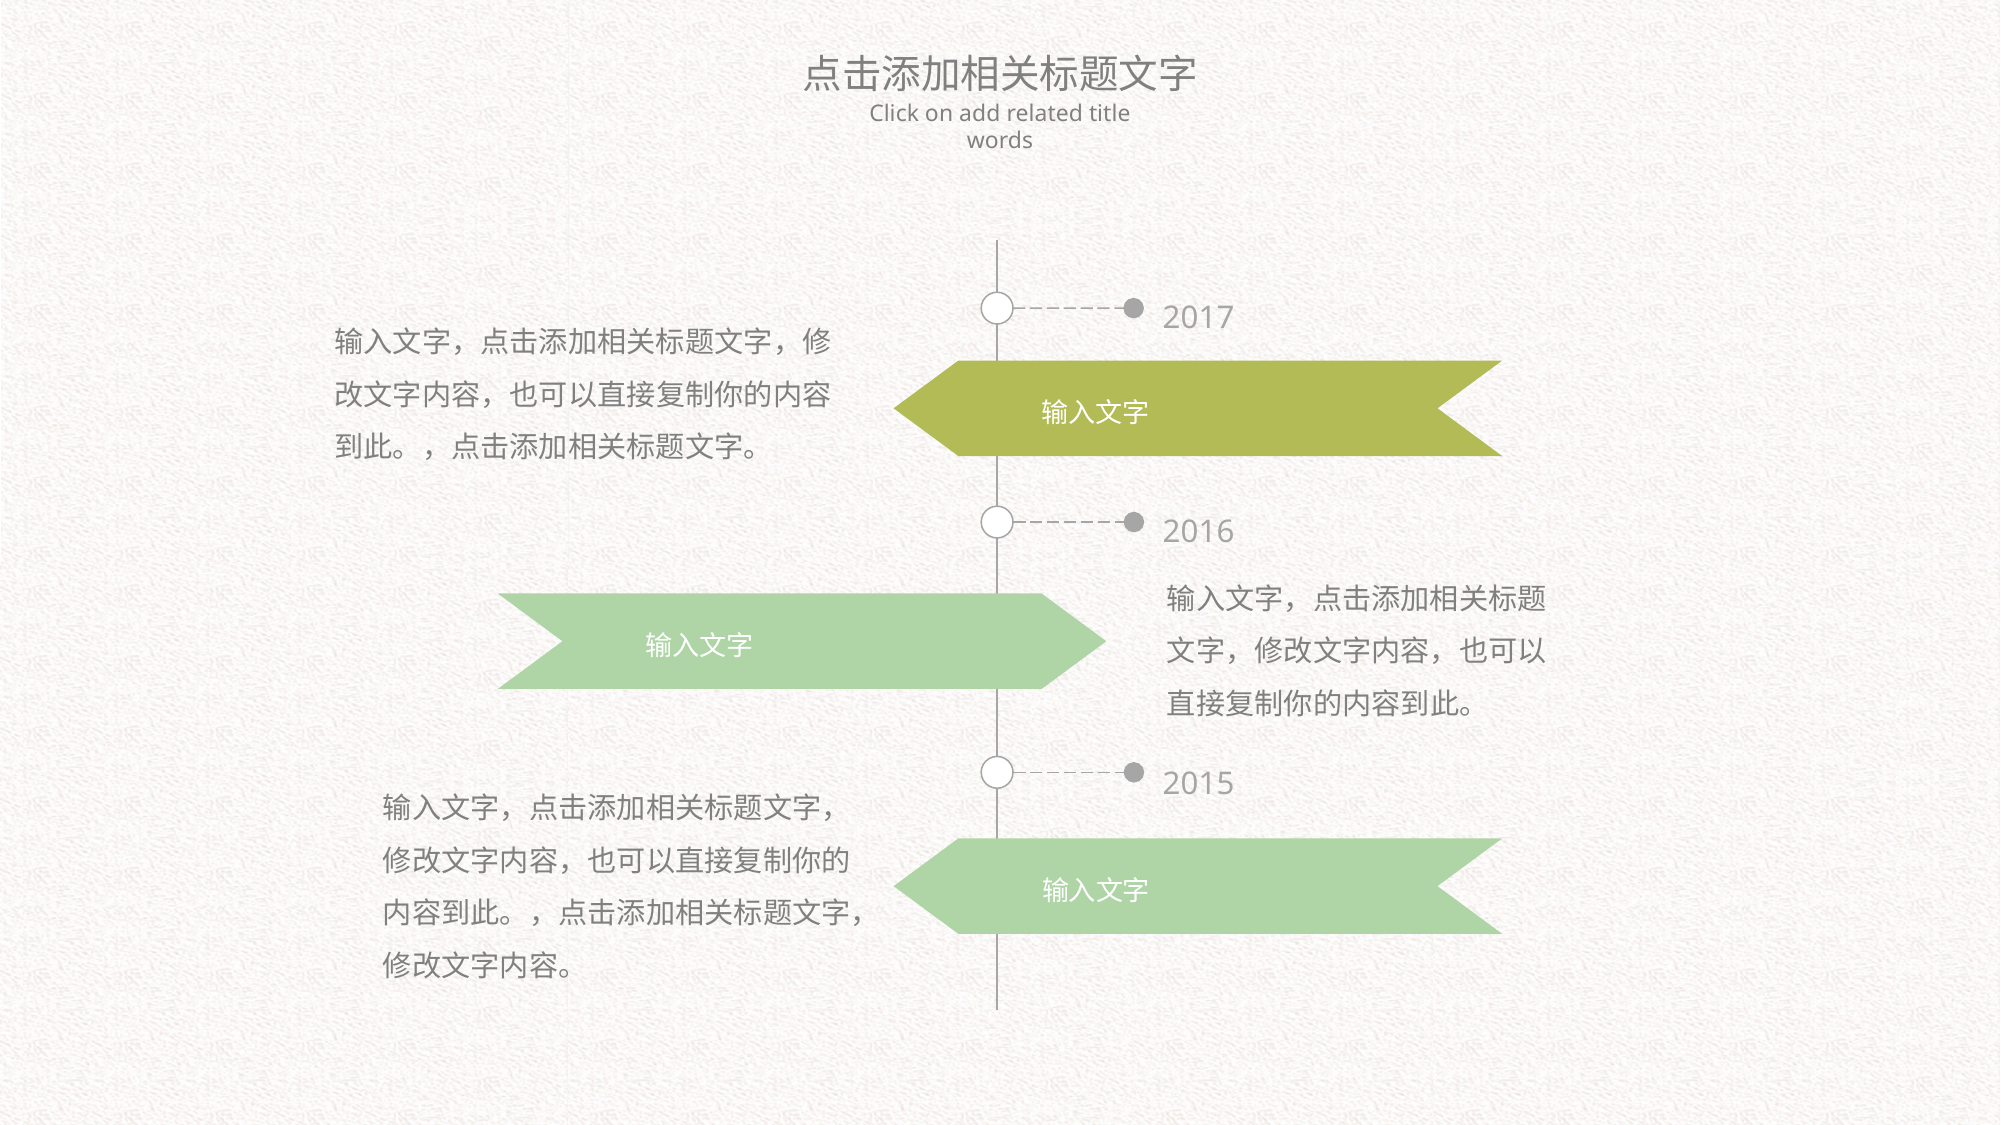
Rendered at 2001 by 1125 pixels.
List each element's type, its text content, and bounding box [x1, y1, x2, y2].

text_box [497, 593, 1107, 689]
picture [0, 0, 2000, 1125]
text_box 输入文字，点击添加相关标题文字，修改文字内容，也可以直接复制你的内容到此。，点击添加相关标题文字。 [319, 298, 847, 472]
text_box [981, 506, 1134, 538]
text_box 2016 [1148, 496, 1250, 556]
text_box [981, 756, 1134, 789]
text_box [893, 360, 1503, 456]
text_box 输入文字，点击添加相关标题文字，修改文字内容，也可以直接复制你的内容到此。 [1151, 555, 1574, 728]
text_box 点击添加相关标题文字 [761, 41, 1239, 101]
text_box 输入文字，点击添加相关标题文字，修改文字内容，也可以直接复制你的内容到此。，点击添加相关标题文字，修改文字内容。 [367, 764, 894, 990]
text_box 2015 [1148, 748, 1250, 808]
text_box 2017 [1148, 282, 1250, 342]
text_box Click on add related title words [819, 90, 1181, 150]
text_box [893, 838, 1503, 934]
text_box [981, 292, 1134, 325]
